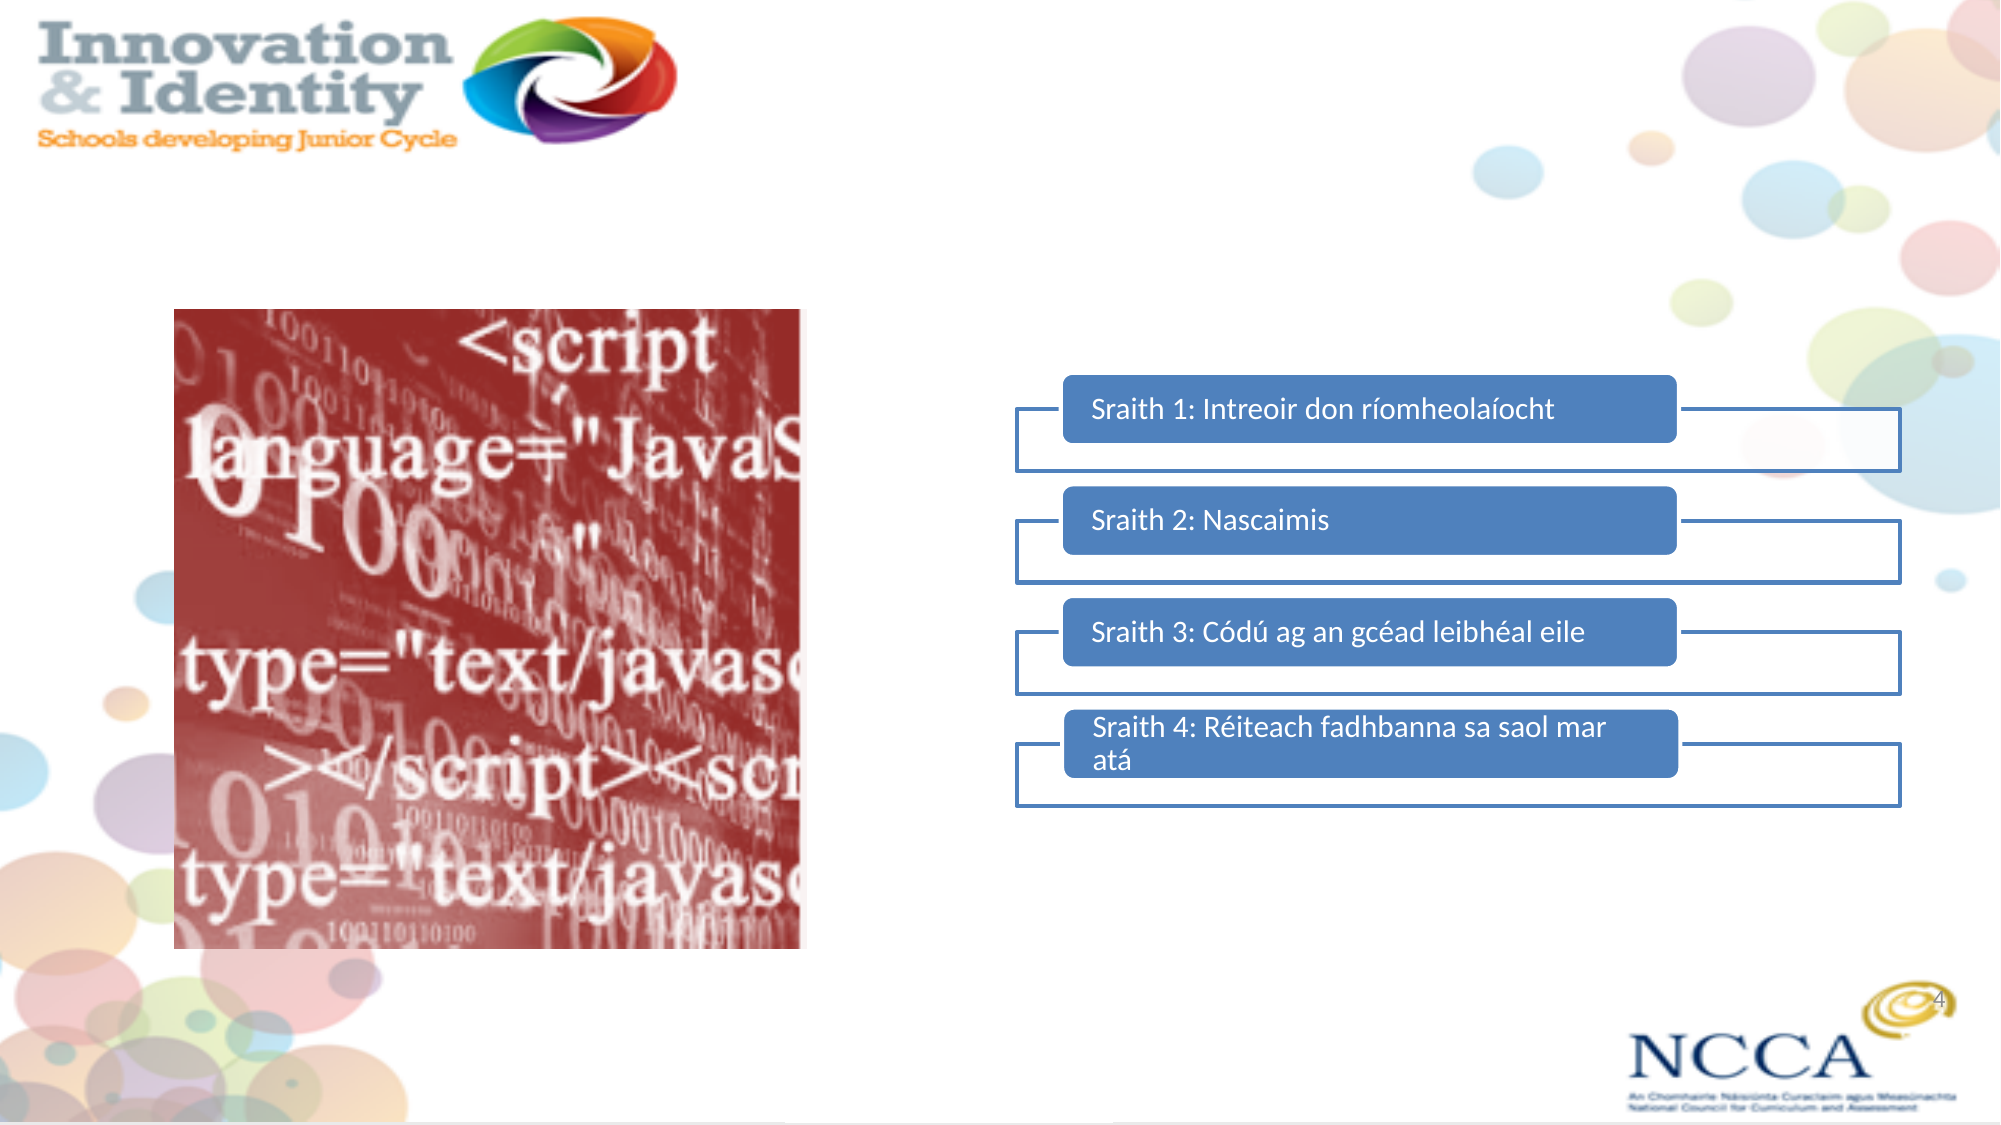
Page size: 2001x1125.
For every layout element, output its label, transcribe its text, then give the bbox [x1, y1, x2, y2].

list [174, 309, 807, 949]
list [1016, 262, 1901, 917]
slide_number 4 [1752, 967, 1961, 1028]
picture [0, 0, 2001, 1125]
